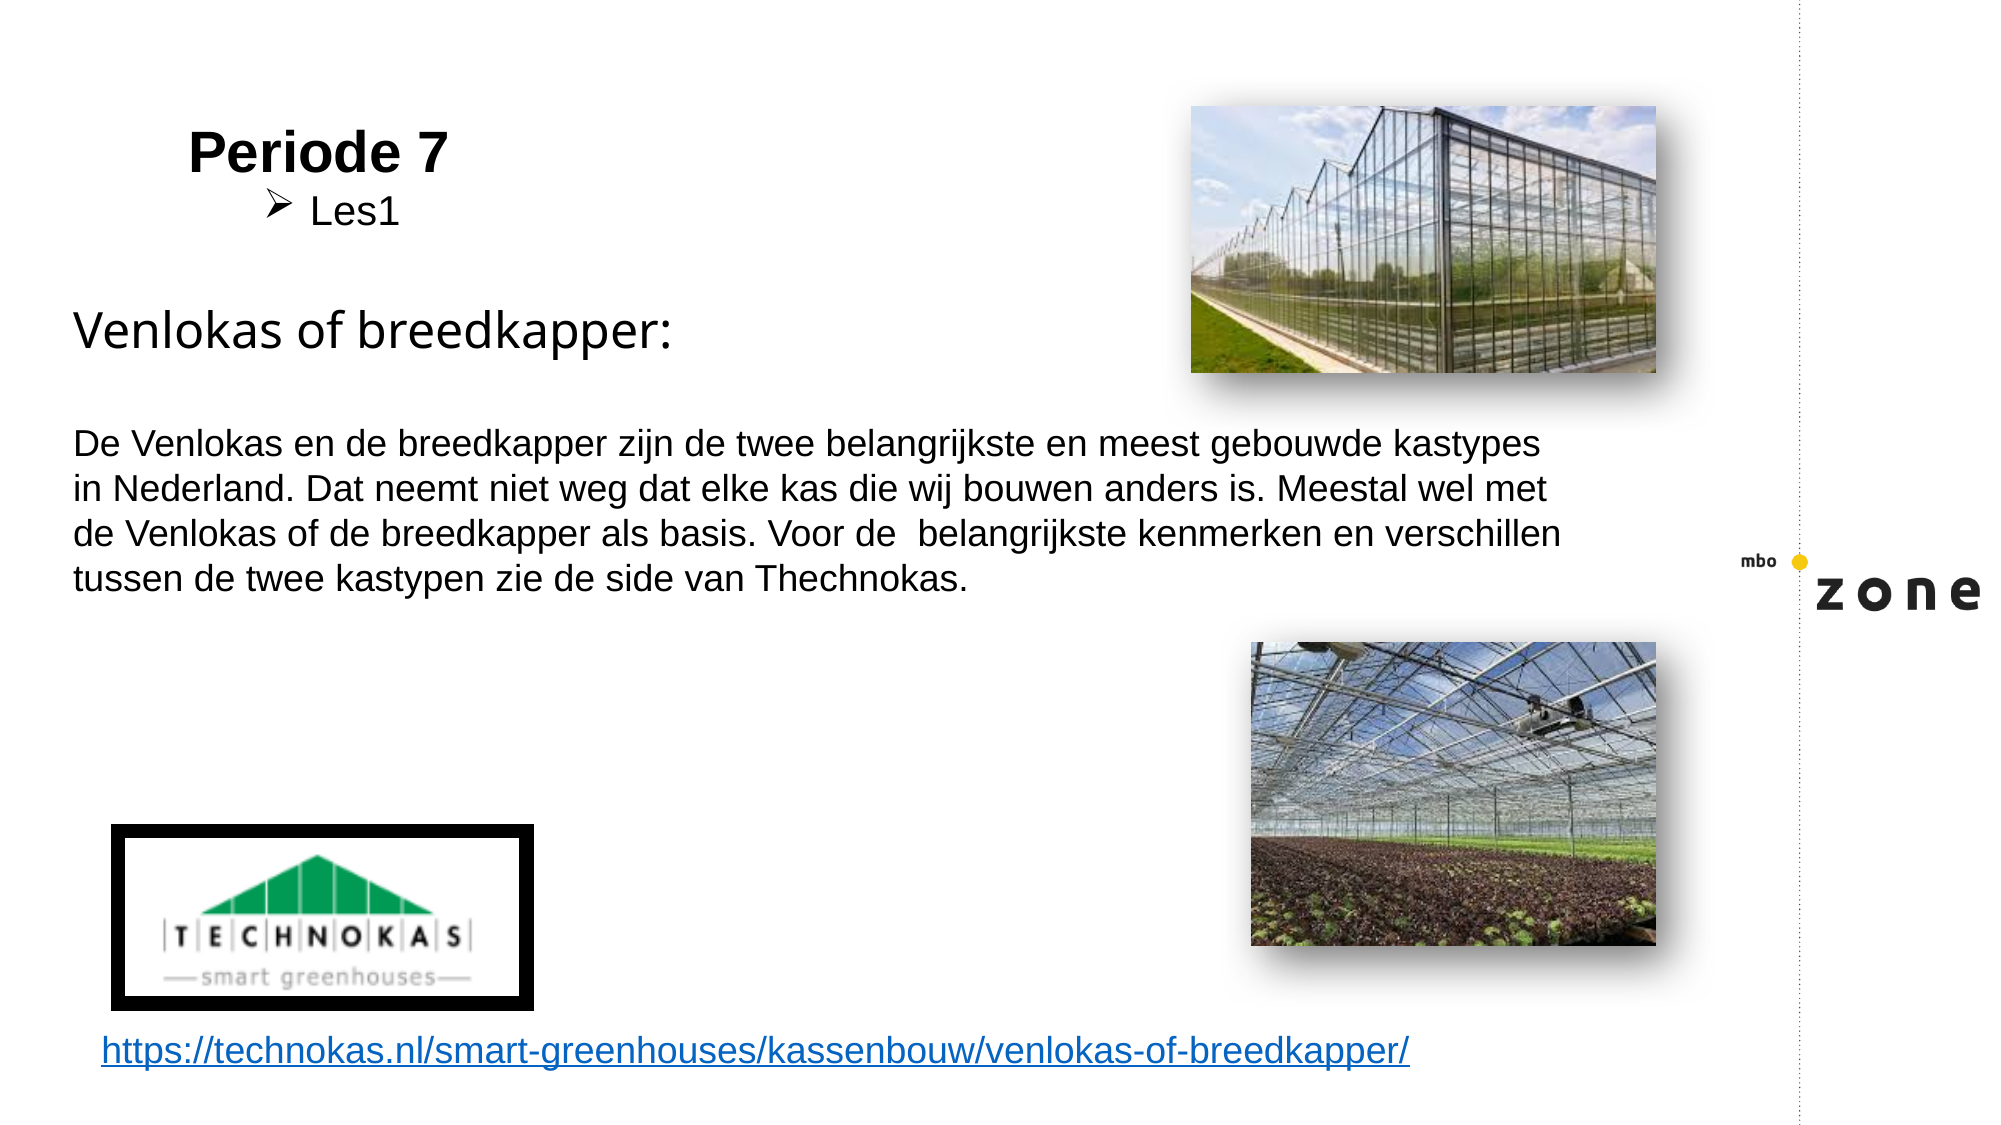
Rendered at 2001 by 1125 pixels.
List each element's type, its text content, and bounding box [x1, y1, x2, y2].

picture [125, 838, 520, 997]
text_box Periode 7 Les1 [173, 106, 499, 242]
text_box https://technokas.nl/smart-greenhouses/kassenbouw/venlokas-of-breedkapper/ [86, 1018, 1525, 1079]
text_box Venlokas of breedkapper: De Venlokas en de breedkapper zijn de twee belangrijkste en meest gebouwde kastypes in Nederland. Dat neemt niet weg dat elke kas die wij bouwen anders is. Meestal wel met de Venlokas of de breedkapper als basis. Voor de belangrijkste kenmerken en verschillen tussen de twee kastypen zie de side van Thechnokas. [58, 291, 1591, 607]
picture [1191, 0, 2001, 1125]
